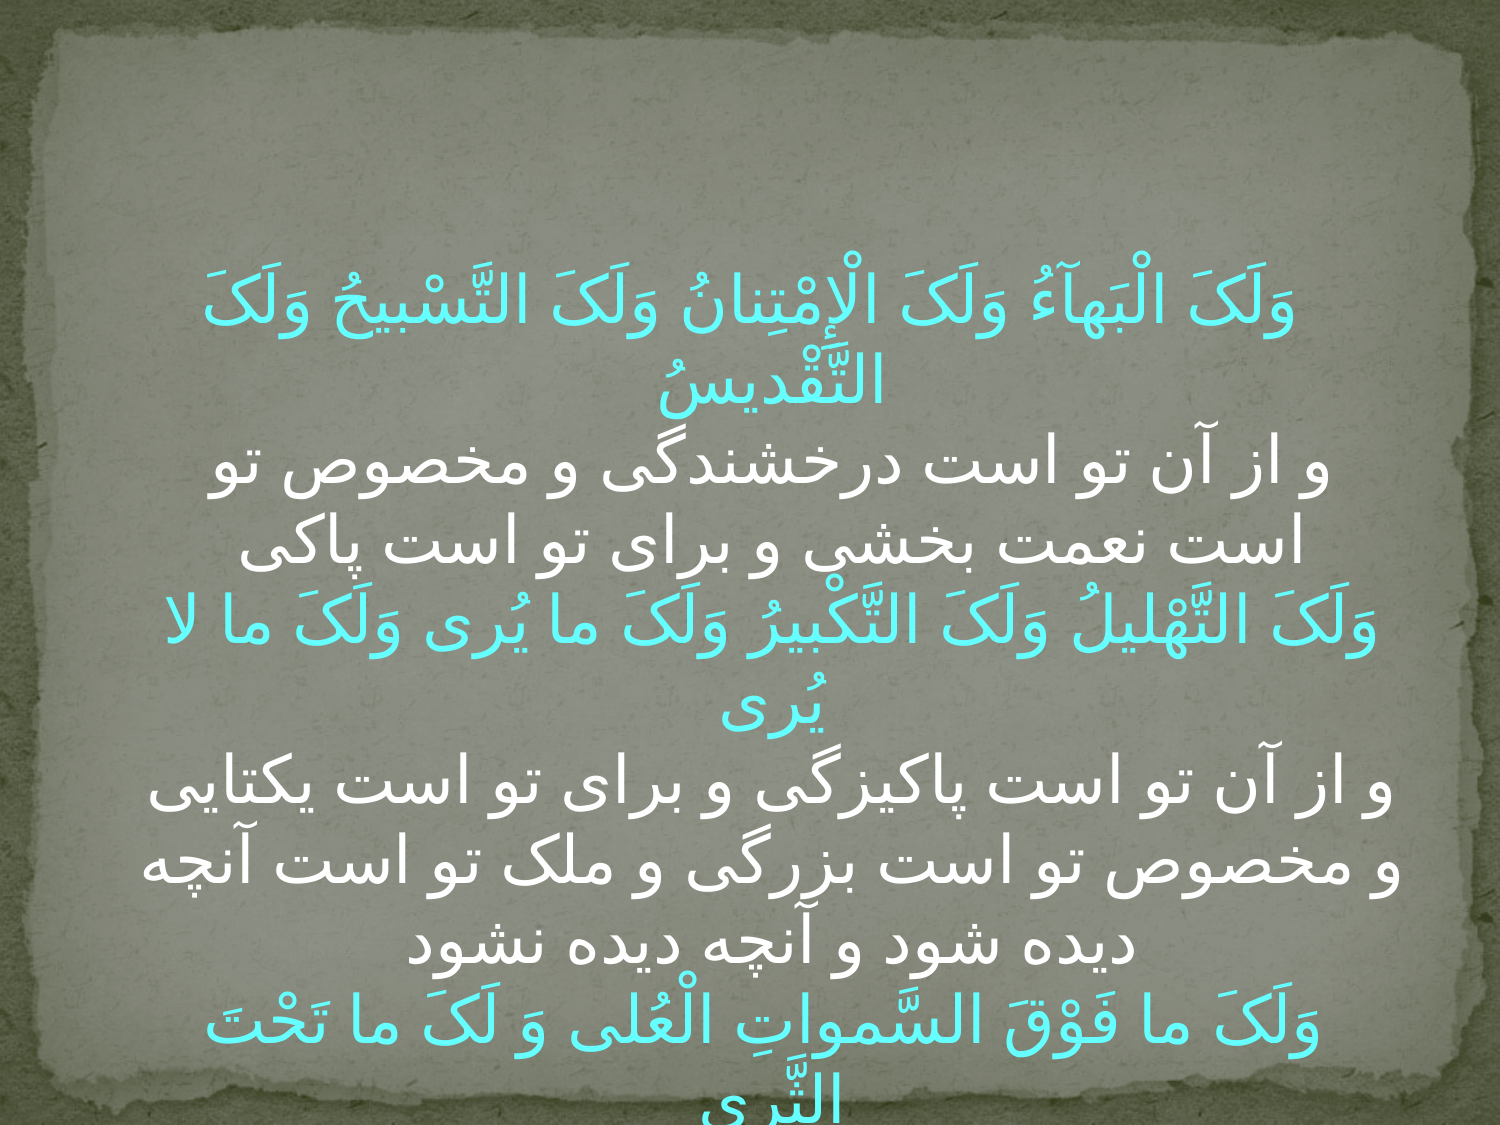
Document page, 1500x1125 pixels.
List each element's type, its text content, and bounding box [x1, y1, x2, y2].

list وَلَکَ الْبَهآءُ وَلَکَ الْإِمْتِنانُ وَلَکَ التَّسْبیحُ وَلَکَ التَّقْدیسُ و از آن تو است درخشندگى ‏و مخصوص تو است نعمت بخشى و براى تو است پاکى وَلَکَ التَّهْلیلُ وَلَکَ‏ التَّکْبیرُ وَلَکَ ما یُرى‏ وَلَکَ ما لا یُرى و از آن تو است پاکیزگى و براى تو است یکتایى و مخصوص تو است‏ بزرگى و ملک تو است آنچه دیده شود و آنچه دیده نشود ‏ وَلَکَ ما فَوْقَ السَّمواتِ الْعُلى‏ وَ لَکَ ما تَحْتَ الثَّرى و از تو است آنچه بالاى آسمانهاى بلند است‏ و از تو است آنچه زیر زمین است [75, 249, 1425, 1000]
